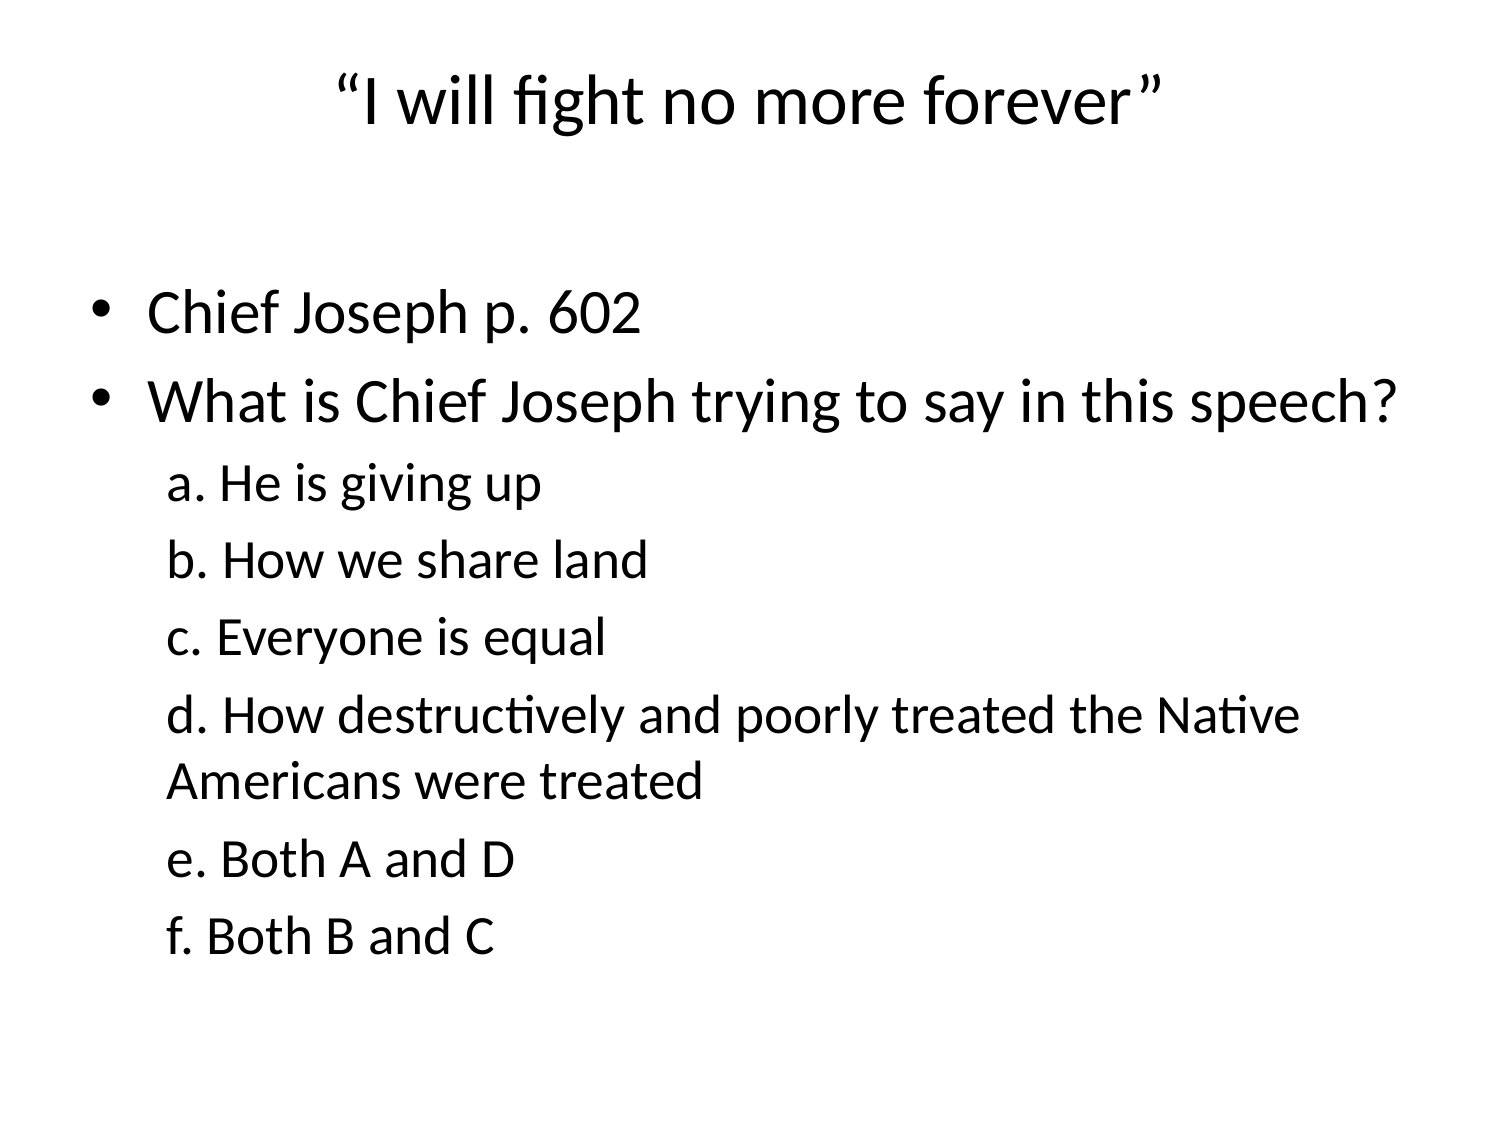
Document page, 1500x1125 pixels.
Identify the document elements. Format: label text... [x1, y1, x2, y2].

list Chief Joseph p. 602 What is Chief Joseph trying to say in this speech? a. He is giving up b. How we share land c. Everyone is equal d. How destructively and poorly treated the Native Americans were treated e. Both A and D f. Both B and C [75, 262, 1425, 1005]
title “I will fight no more forever” [75, 45, 1425, 233]
